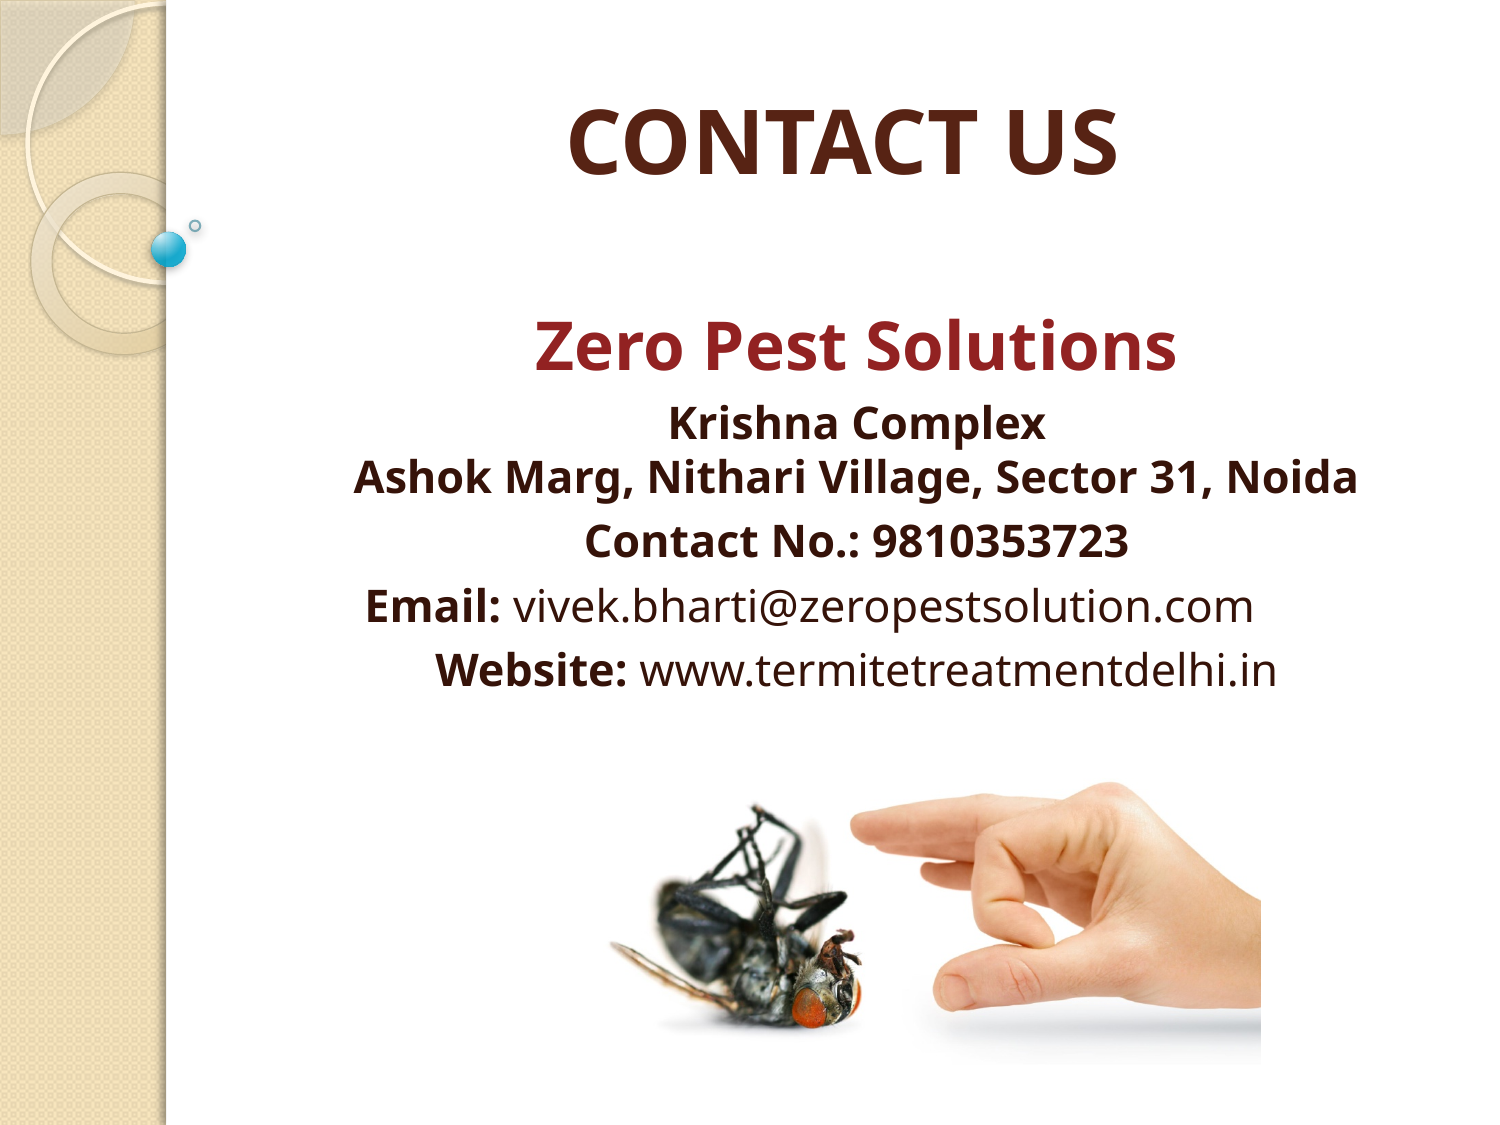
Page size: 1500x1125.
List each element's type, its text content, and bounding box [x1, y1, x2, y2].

picture [537, 690, 1261, 1125]
title CONTACT US [234, 59, 1450, 200]
subtitle Zero Pest Solutions Krishna Complex Ashok Marg, Nithari Village, Sector 31, Noida Contact No.: 9810353723 Email: vivek.bharti@zeropestsolution.com Website: www.termitetreatmentdelhi.in [234, 303, 1475, 825]
